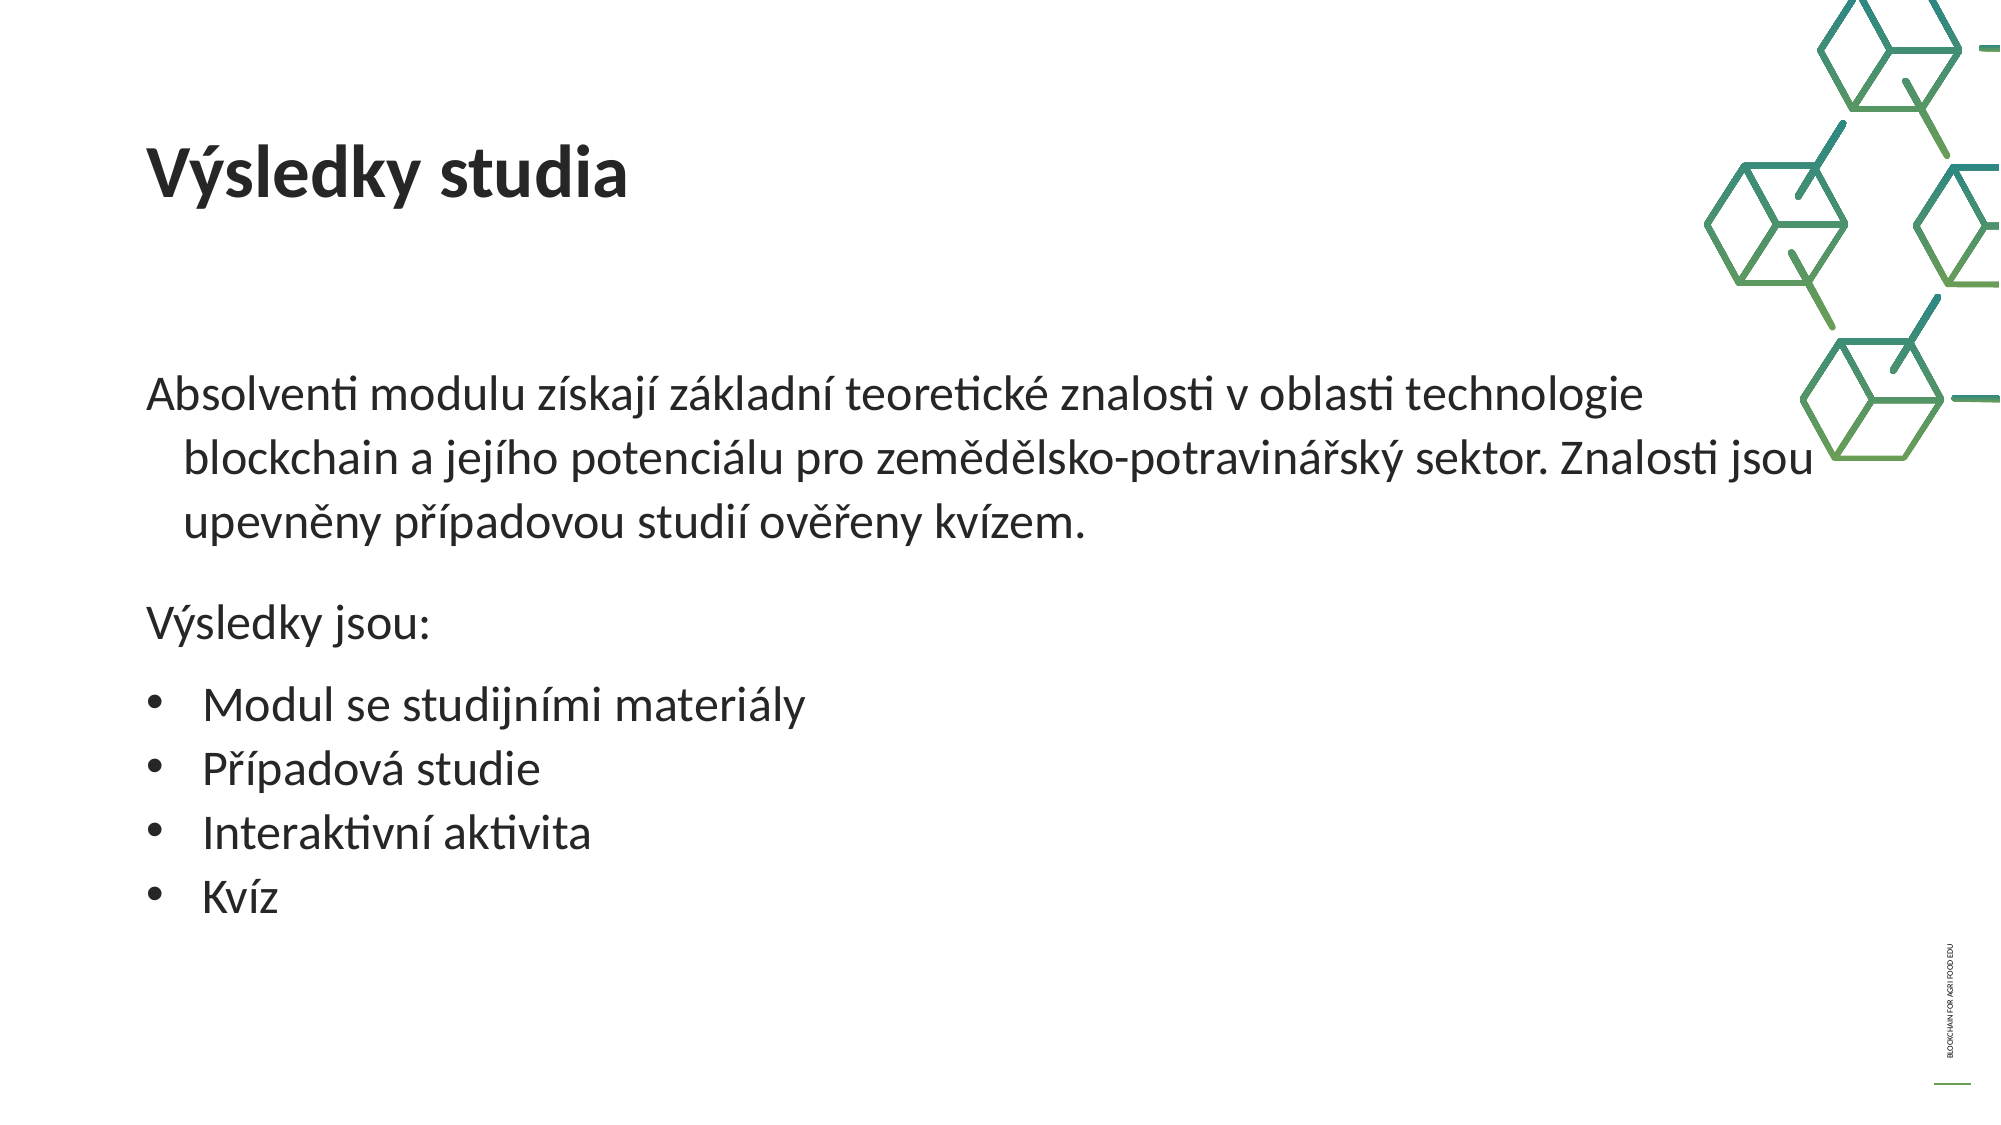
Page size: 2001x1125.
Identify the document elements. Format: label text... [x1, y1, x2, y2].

list Výsledky studia [130, 124, 1698, 337]
list Absolventi modulu získají základní teoretické znalosti v oblasti technologie blockchain a jejího potenciálu pro zemědělsko-potravinářský sektor. Znalosti jsou upevněny případovou studií ověřeny kvízem. Výsledky jsou: Modul se studijními materiály Případová studie Interaktivní aktivita Kvíz [130, 348, 1869, 1035]
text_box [1703, 0, 2000, 462]
